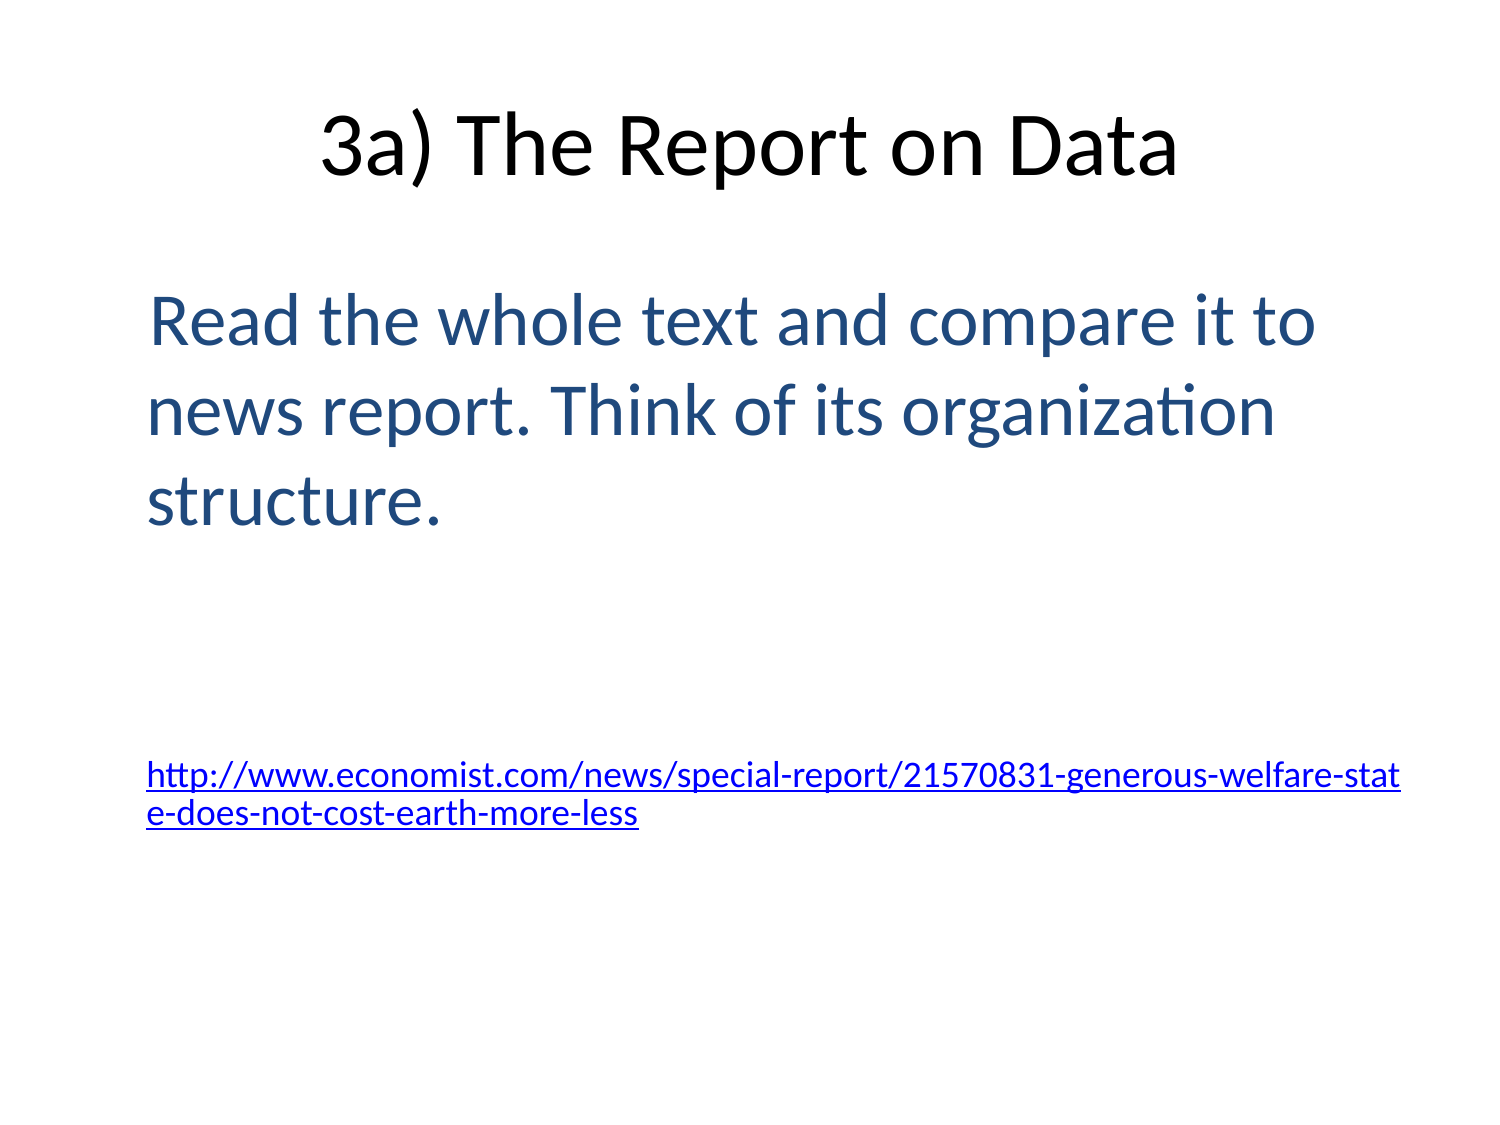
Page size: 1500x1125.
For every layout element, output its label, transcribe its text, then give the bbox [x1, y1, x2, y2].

title 3a) The Report on Data [75, 45, 1425, 233]
list Read the whole text and compare it to news report. Think of its organization structure. http://www.economist.com/news/special-report/21570831-generous-welfare-state-does-not-cost-earth-more-less [75, 262, 1425, 1005]
